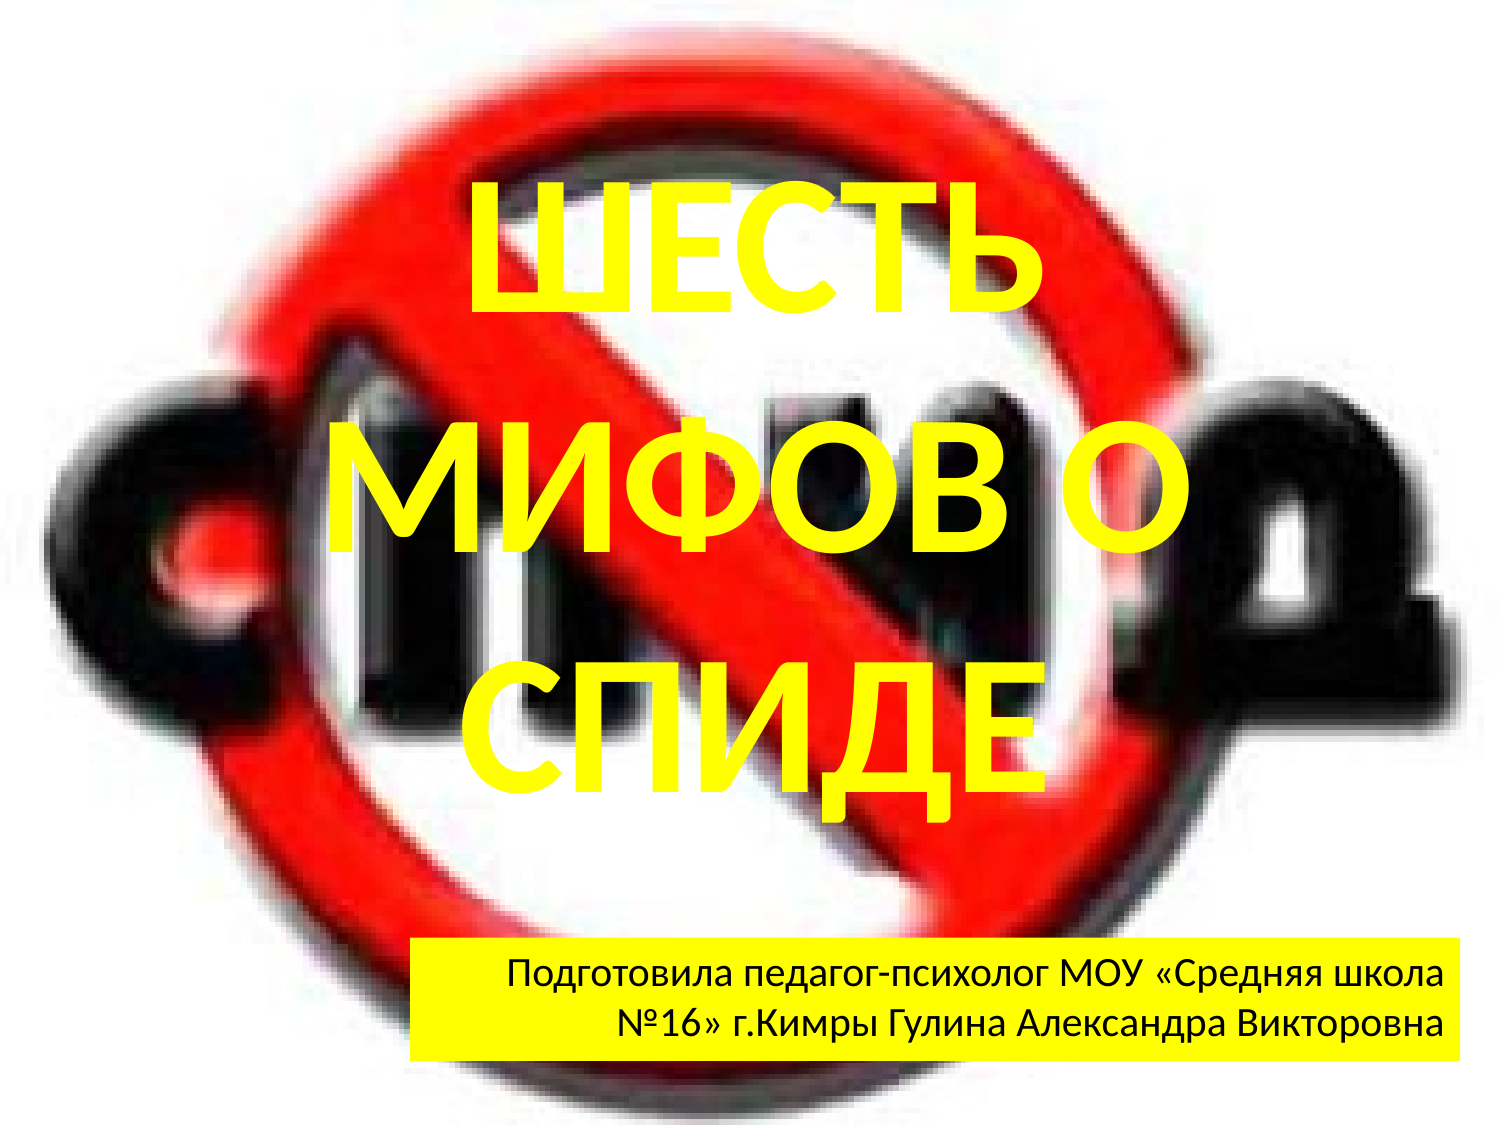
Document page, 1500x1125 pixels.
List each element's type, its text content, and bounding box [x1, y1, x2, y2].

text_box ШЕСТЬ МИФОВ О СПИДЕ [128, 105, 1382, 841]
picture [0, 0, 1500, 1125]
subtitle Подготовила педагог-психолог МОУ «Средняя школа №16» г.Кимры Гулина Александра Викторовна [410, 937, 1461, 1061]
